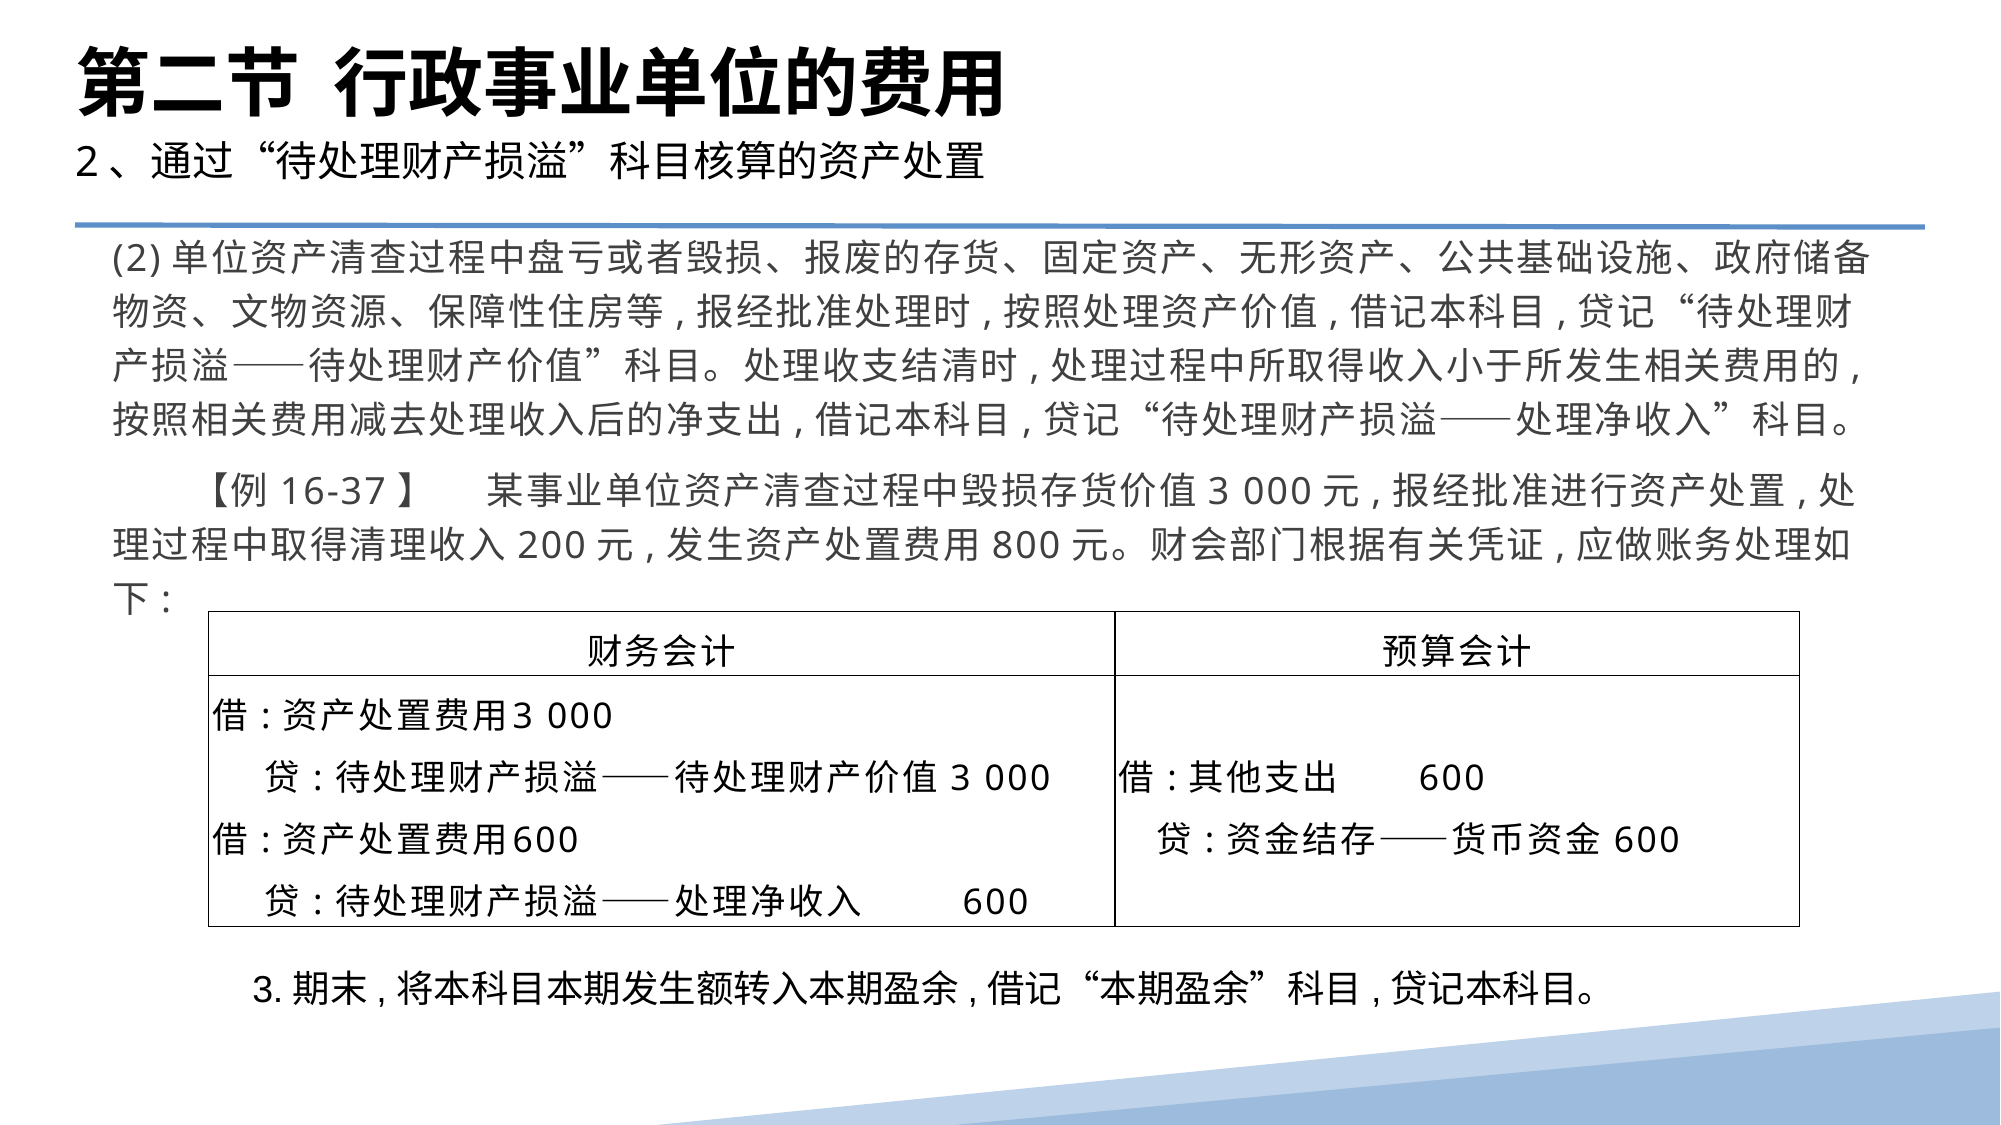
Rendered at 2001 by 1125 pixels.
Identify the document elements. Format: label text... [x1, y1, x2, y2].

text_box (2)单位资产清查过程中盘亏或者毁损、报废的存货、固定资产、无形资产、公共基础设施、政府储备物资、文物资源、保障性住房等,报经批准处理时,按照处理资产价值,借记本科目,贷记“待处理财产损溢——待处理财产价值”科目。处理收支结清时,处理过程中所取得收入小于所发生相关费用的,按照相关费用减去处理收入后的净支出,借记本科目,贷记“待处理财产损溢——处理净收入”科目。 【例16-37】 某事业单位资产清查过程中毁损存货价值3 000元,报经批准进行资产处置,处理过程中取得清理收入200元,发生资产处置费用800元。财会部门根据有关凭证,应做账务处理如下: [102, 218, 1901, 224]
table_header 财务会计 [209, 612, 1114, 675]
table_cell 借:资产处置费用 3 000 贷:待处理财产损溢——待处理财产价值3 000 借:资产处置费用 600 贷:待处理财产损溢——处理净收入 600 [209, 676, 1114, 926]
table_header 预算会计 [1116, 612, 1799, 675]
text_box 2、通过“待处理财产损溢”科目核算的资产处置 [75, 124, 1925, 200]
text_box (2)单位资产清查过程中盘亏或者毁损、报废的存货、固定资产、无形资产、公共基础设施、政府储备物资、文物资源、保障性住房等,报经批准处理时,按照处理资产价值,借记本科目,贷记“待处理财产损溢——待处理财产价值”科目。处理收支结清时,处理过程中所取得收入小于所发生相关费用的,按照相关费用减去处理收入后的净支出,借记本科目,贷记“待处理财产损溢——处理净收入”科目。 【例16-37】 某事业单位资产清查过程中毁损存货价值3 000元,报经批准进行资产处置,处理过程中取得清理收入200元,发生资产处置费用800元。财会部门根据有关凭证,应做账务处理如下: [102, 228, 1901, 627]
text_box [656, 991, 2000, 1125]
table_cell 借:其他支出 600 贷:资金结存——货币资金600 [1116, 676, 1799, 926]
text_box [74, 224, 1925, 228]
text_box 3.期末,将本科目本期发生额转入本期盈余,借记“本期盈余”科目,贷记本科目。 [191, 957, 1825, 1085]
text_box 第二节 行政事业单位的费用 [75, 24, 1925, 124]
